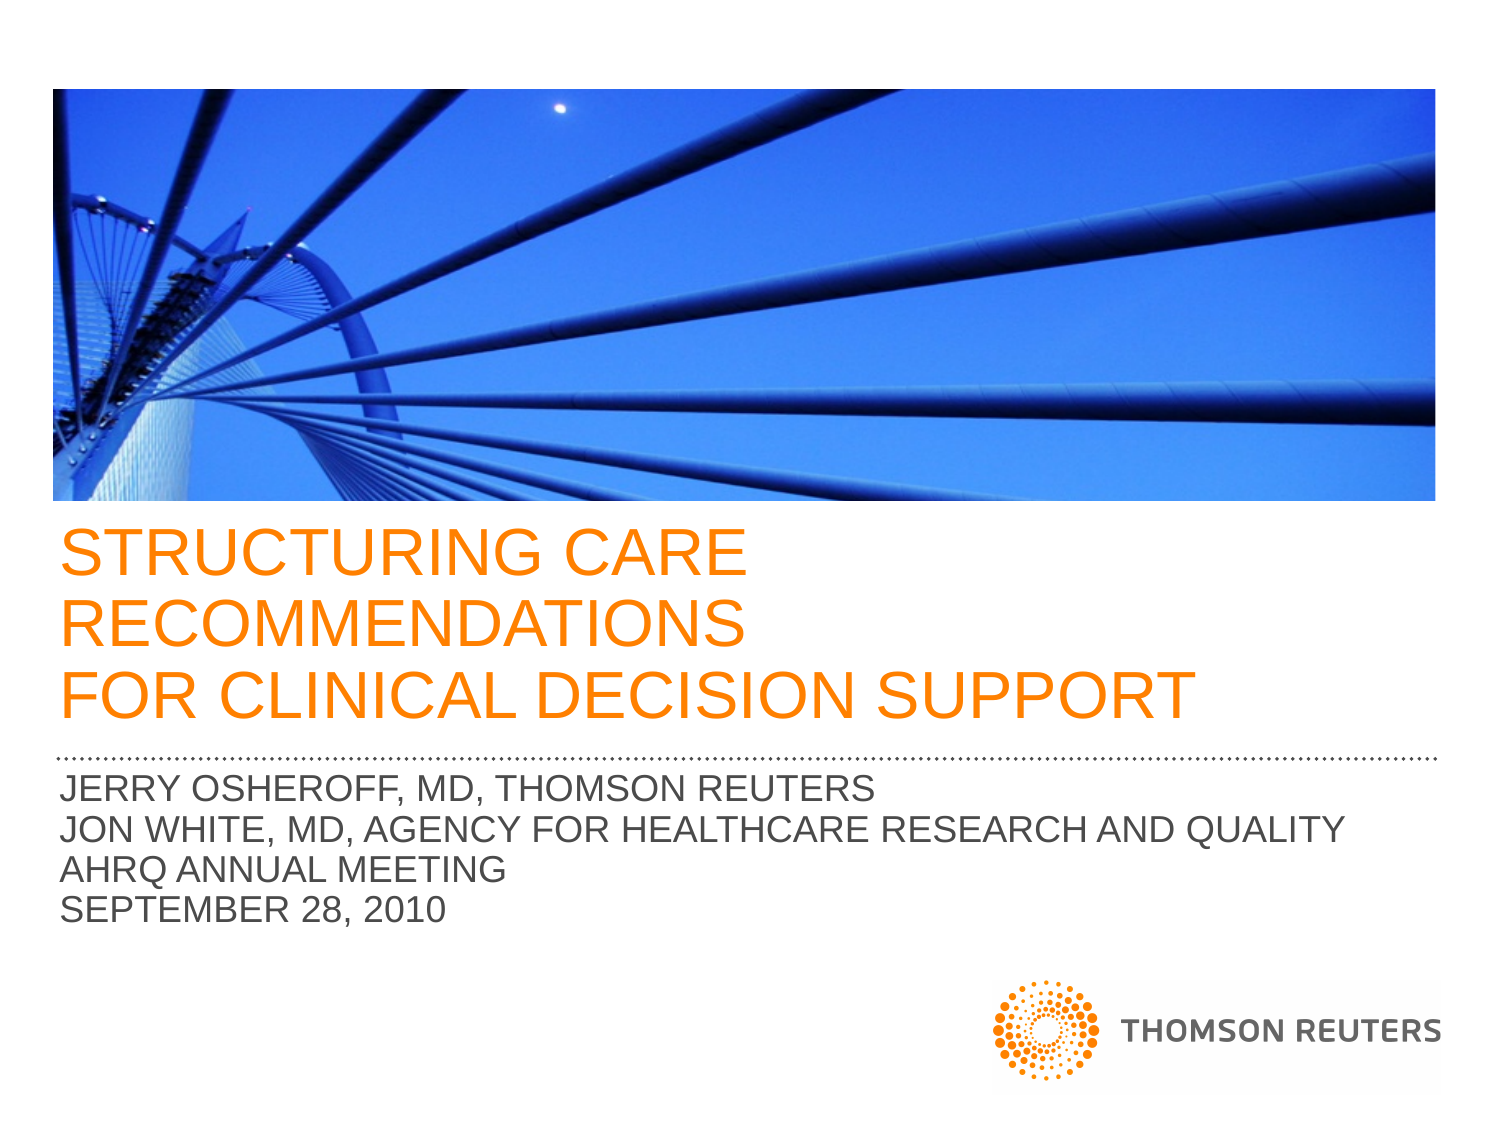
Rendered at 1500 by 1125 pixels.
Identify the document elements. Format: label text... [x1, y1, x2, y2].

picture [992, 980, 1441, 1095]
picture [49, 89, 1436, 501]
title STRUCTURING CARE RECOMMENDATIONS FOR CLINICAL DECISION SUPPORT [59, 598, 1435, 734]
subtitle JERRY OSHEROFF, MD, THOMSON REUTERS JON WHITE, MD, AGENCY FOR HEALTHCARE RESEARCH AND QUALITY AHRQ ANNUAL MEETING SEPTEMBER 28, 2010 [59, 768, 1435, 980]
